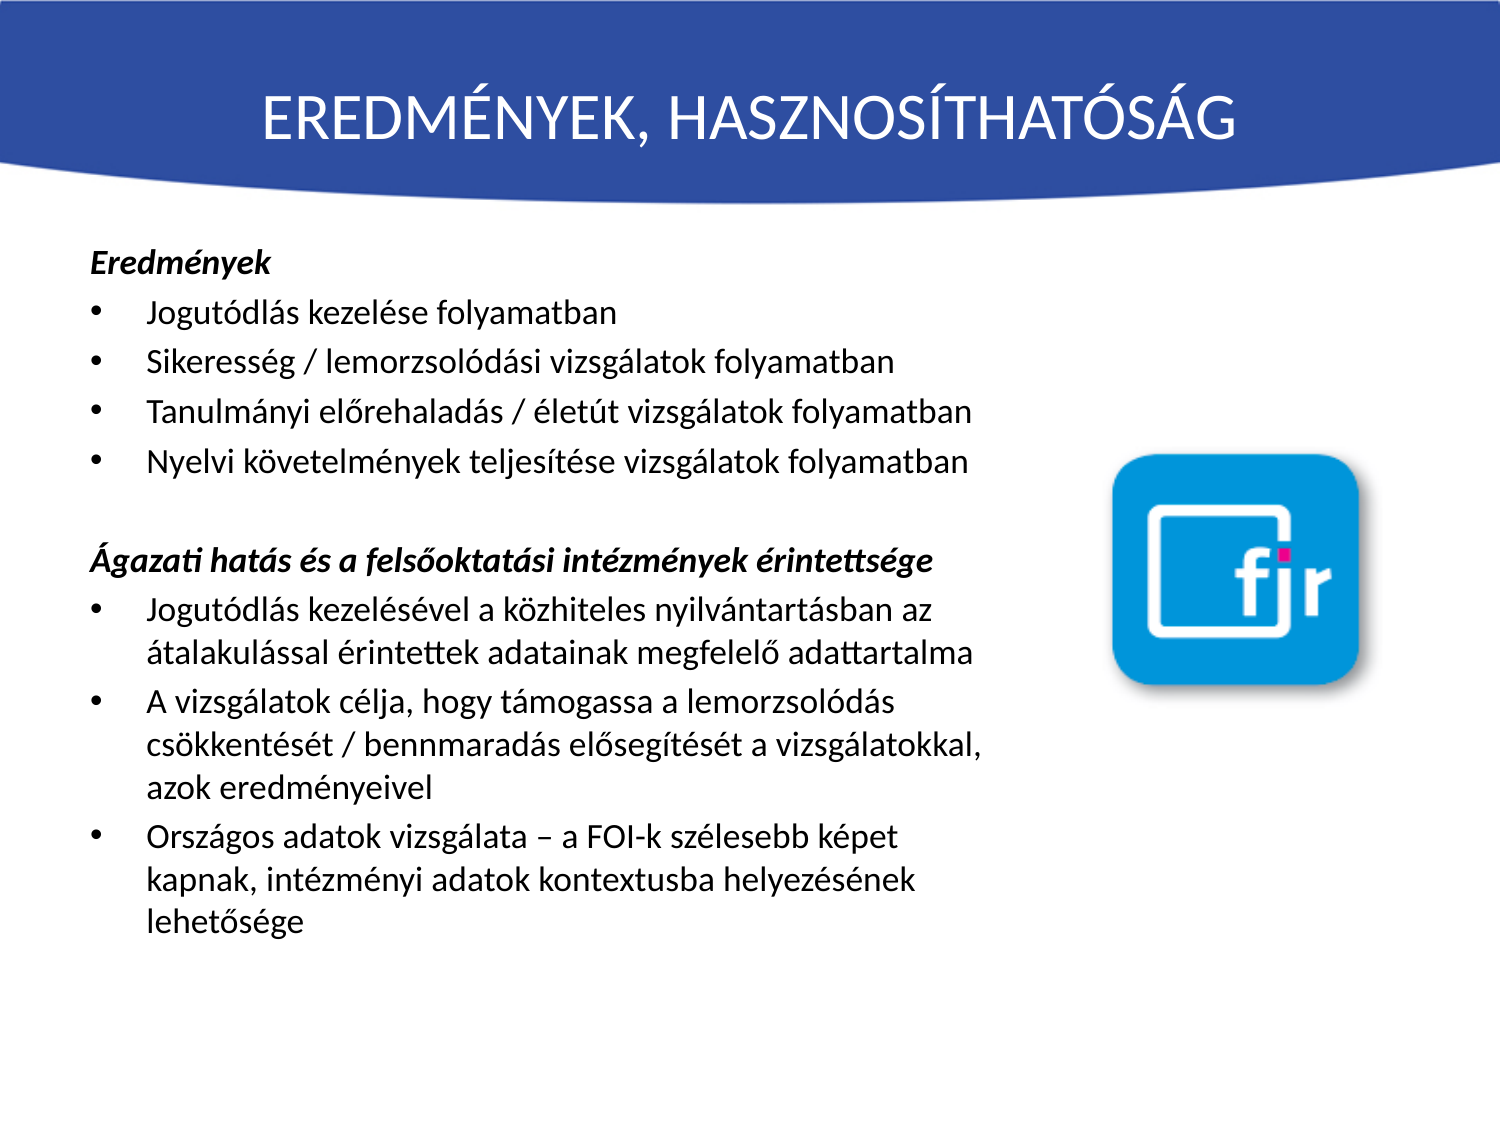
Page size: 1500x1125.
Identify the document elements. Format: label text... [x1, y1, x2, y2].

picture [0, 0, 1500, 1125]
title EREDMÉNYEK, HASZNOSÍTHATÓSÁG [75, 19, 1425, 207]
list Eredmények Jogutódlás kezelése folyamatban Sikeresség / lemorzsolódási vizsgálatok folyamatban Tanulmányi előrehaladás / életút vizsgálatok folyamatban Nyelvi követelmények teljesítése vizsgálatok folyamatban Ágazati hatás és a felsőoktatási intézmények érintettsége Jogutódlás kezelésével a közhiteles nyilvántartásban az átalakulással érintettek adatainak megfelelő adattartalma A vizsgálatok célja, hogy támogassa a lemorzsolódás csökkentését / bennmaradás elősegítését a vizsgálatokkal, azok eredményeivel Országos adatok vizsgálata – a FOI-k szélesebb képet kapnak, intézményi adatok kontextusba helyezésének lehetősége [75, 231, 1022, 1071]
